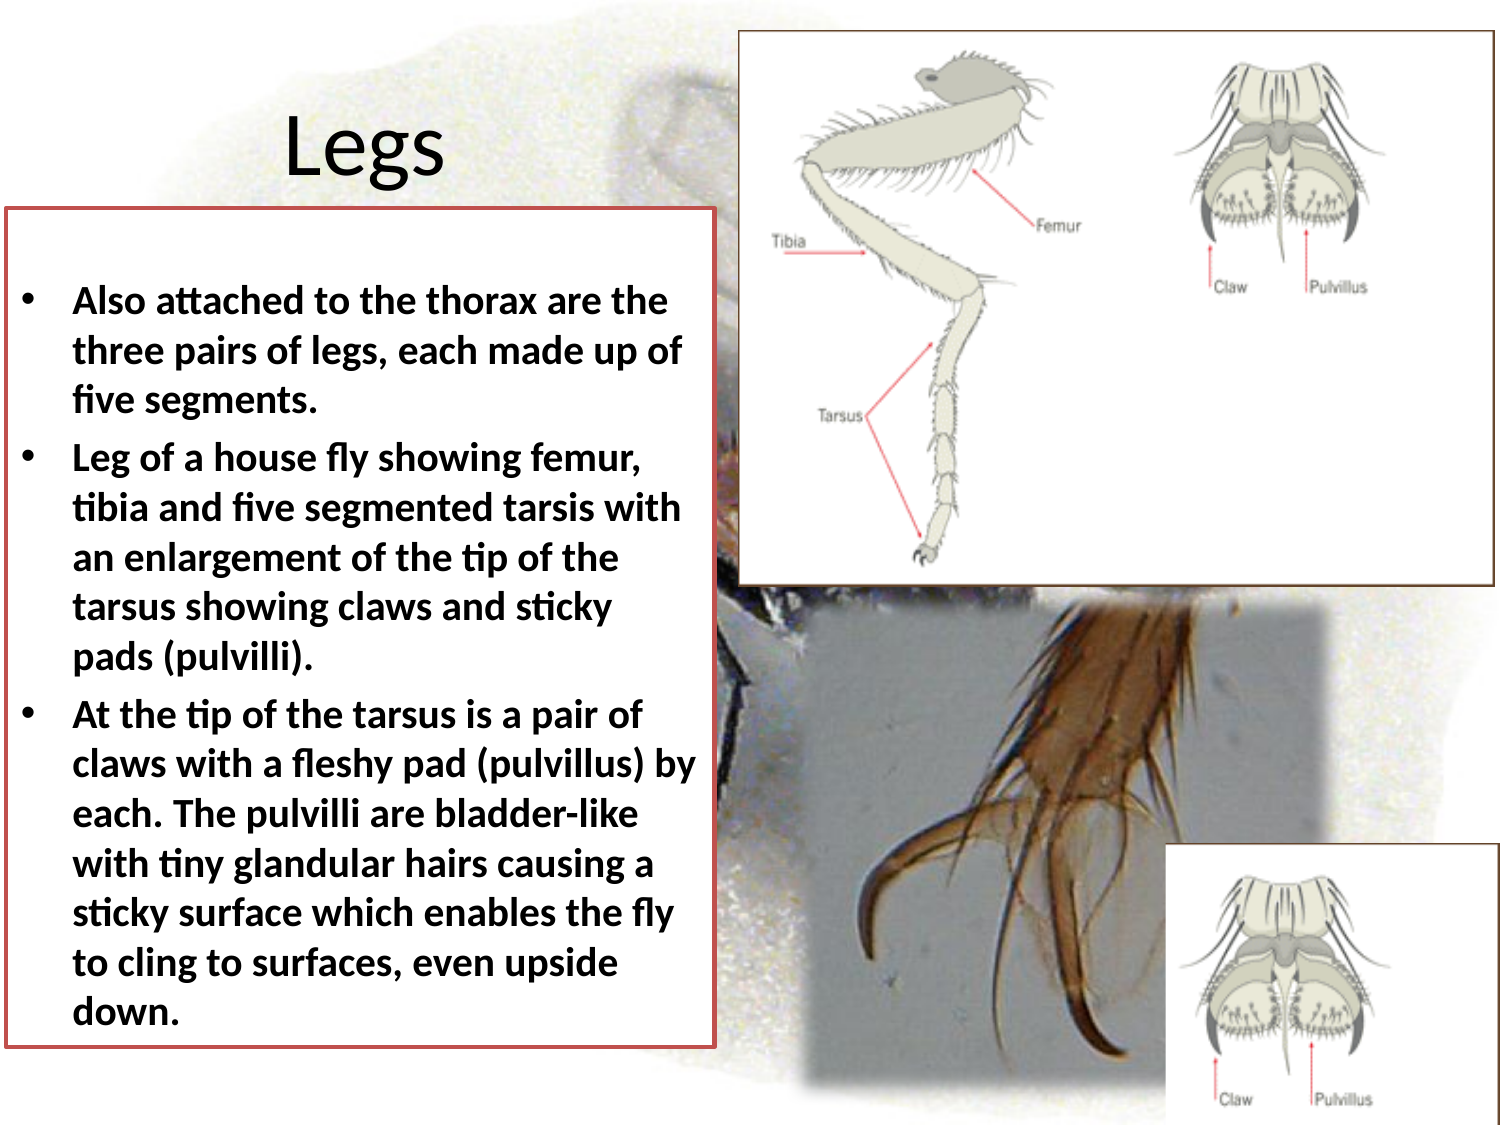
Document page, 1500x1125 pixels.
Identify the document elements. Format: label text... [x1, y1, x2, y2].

title Legs [75, 45, 656, 206]
picture [0, 0, 1500, 1125]
list Also attached to the thorax are the three pairs of legs, each made up of five segments. Leg of a house fly showing femur, tibia and five segmented tarsis with an enlargement of the tip of the tarsus showing claws and sticky pads (pulvilli). At the tip of the tarsus is a pair of claws with a fleshy pad (pulvillus) by each. The pulvilli are bladder-like with tiny glandular hairs causing a sticky surface which enables the fly to cling to surfaces, even upside down. [4, 206, 717, 1049]
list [737, 30, 1495, 587]
